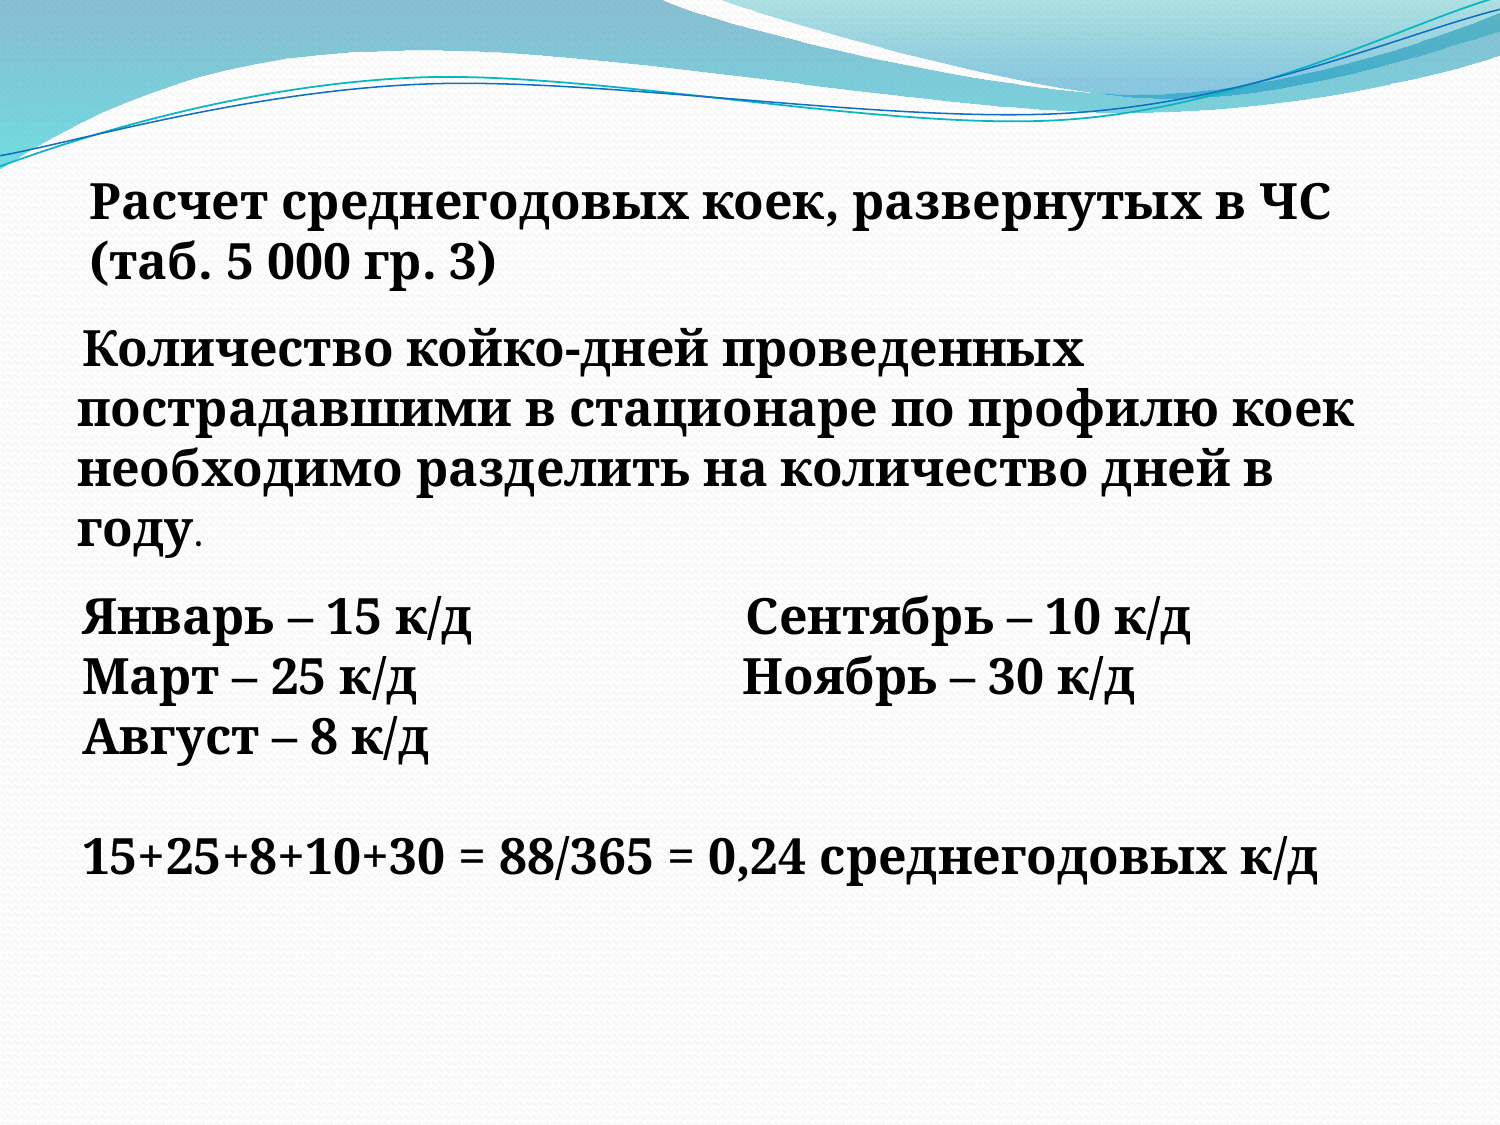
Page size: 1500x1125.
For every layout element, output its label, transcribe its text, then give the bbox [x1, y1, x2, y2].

text_box Январь – 15 к/д Сентябрь – 10 к/д Март – 25 к/д Ноябрь – 30 к/д Август – 8 к/д 15+25+8+10+30 = 88/365 = 0,24 среднегодовых к/д [62, 576, 1399, 942]
text_box Количество койко-дней проведенных пострадавшими в стационаре по профилю коек необходимо разделить на количество дней в году. [62, 308, 1399, 564]
text_box Расчет среднегодовых коек, развернутых в ЧС (таб. 5 000 гр. 3) [75, 162, 1348, 298]
